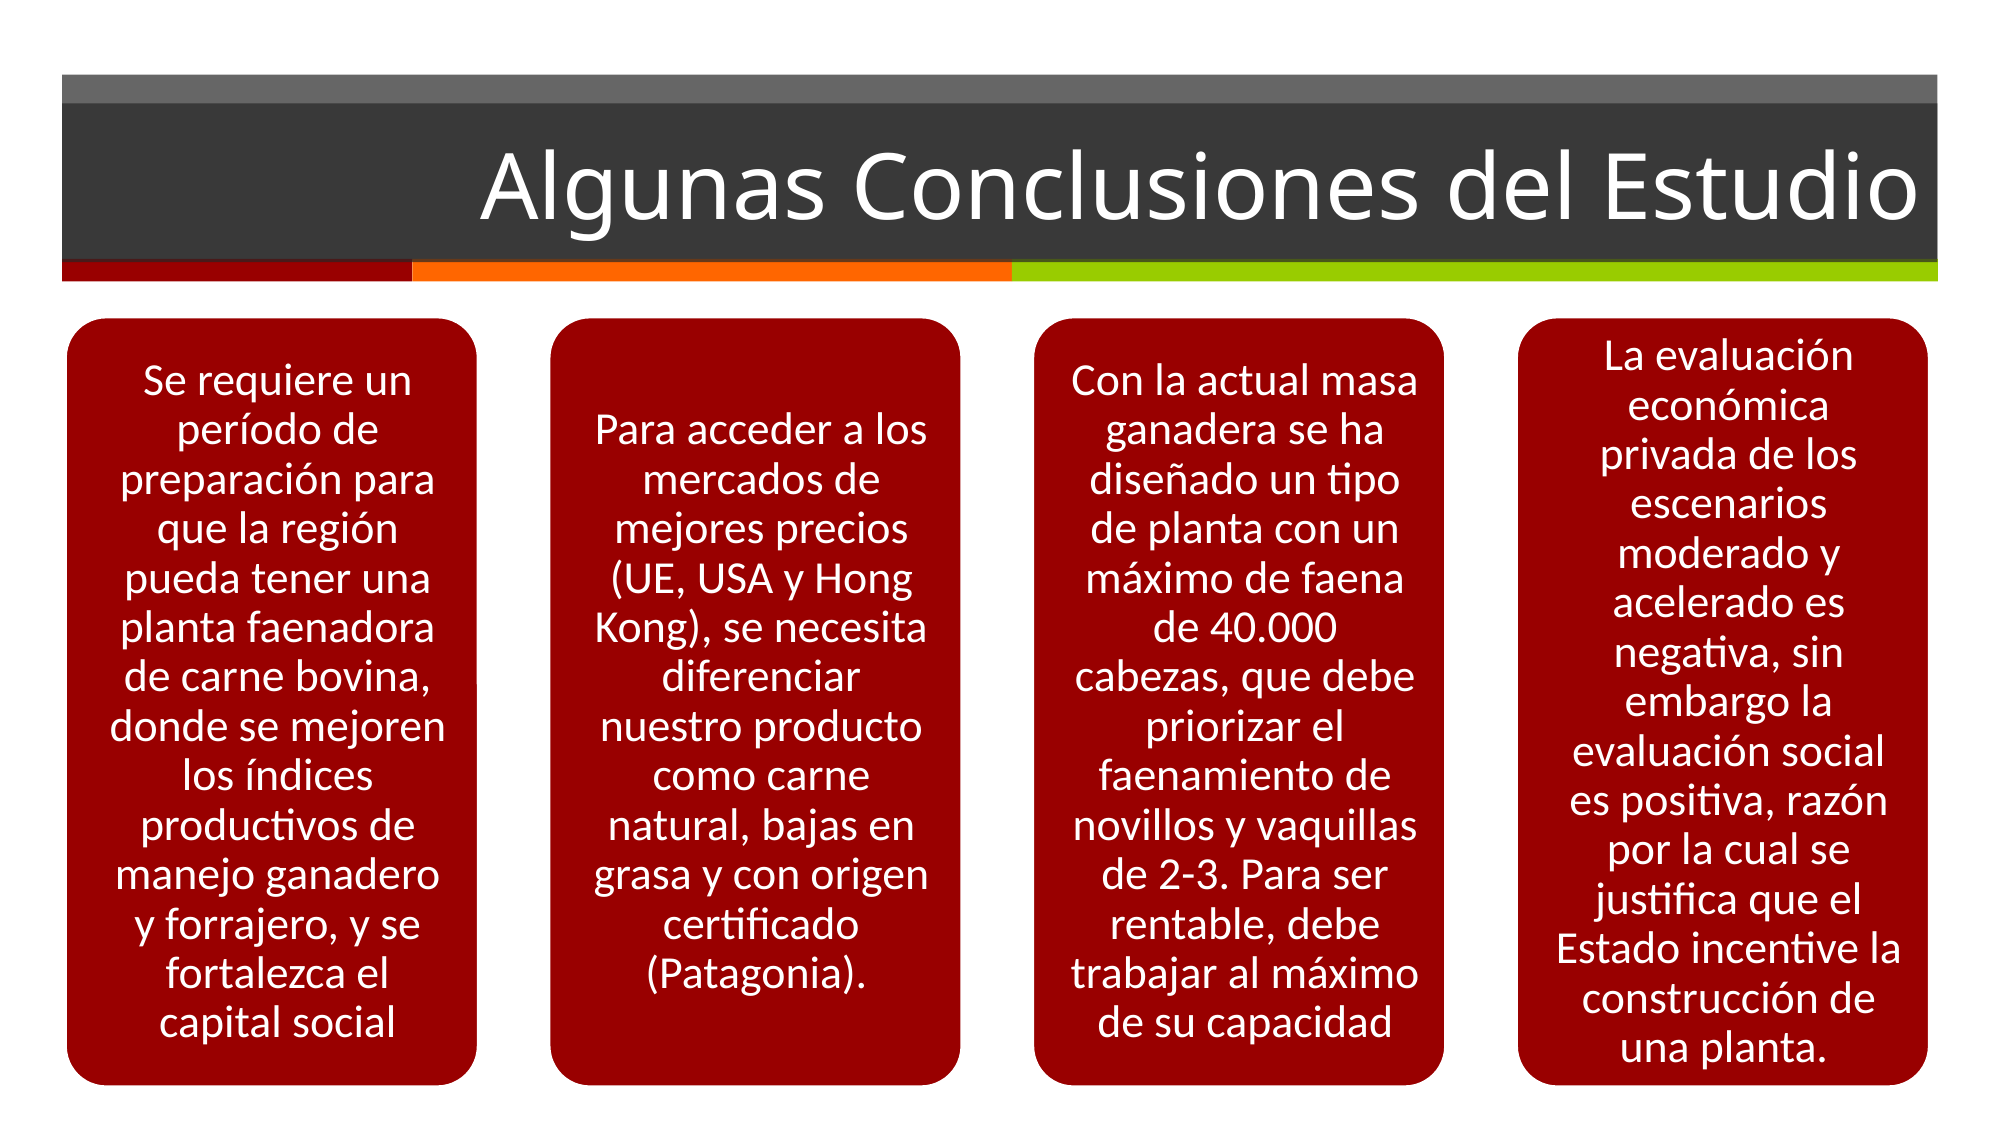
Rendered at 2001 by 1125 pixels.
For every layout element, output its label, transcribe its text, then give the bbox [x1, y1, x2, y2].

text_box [63, 315, 1931, 1088]
title Algunas Conclusiones del Estudio [62, 103, 1938, 263]
